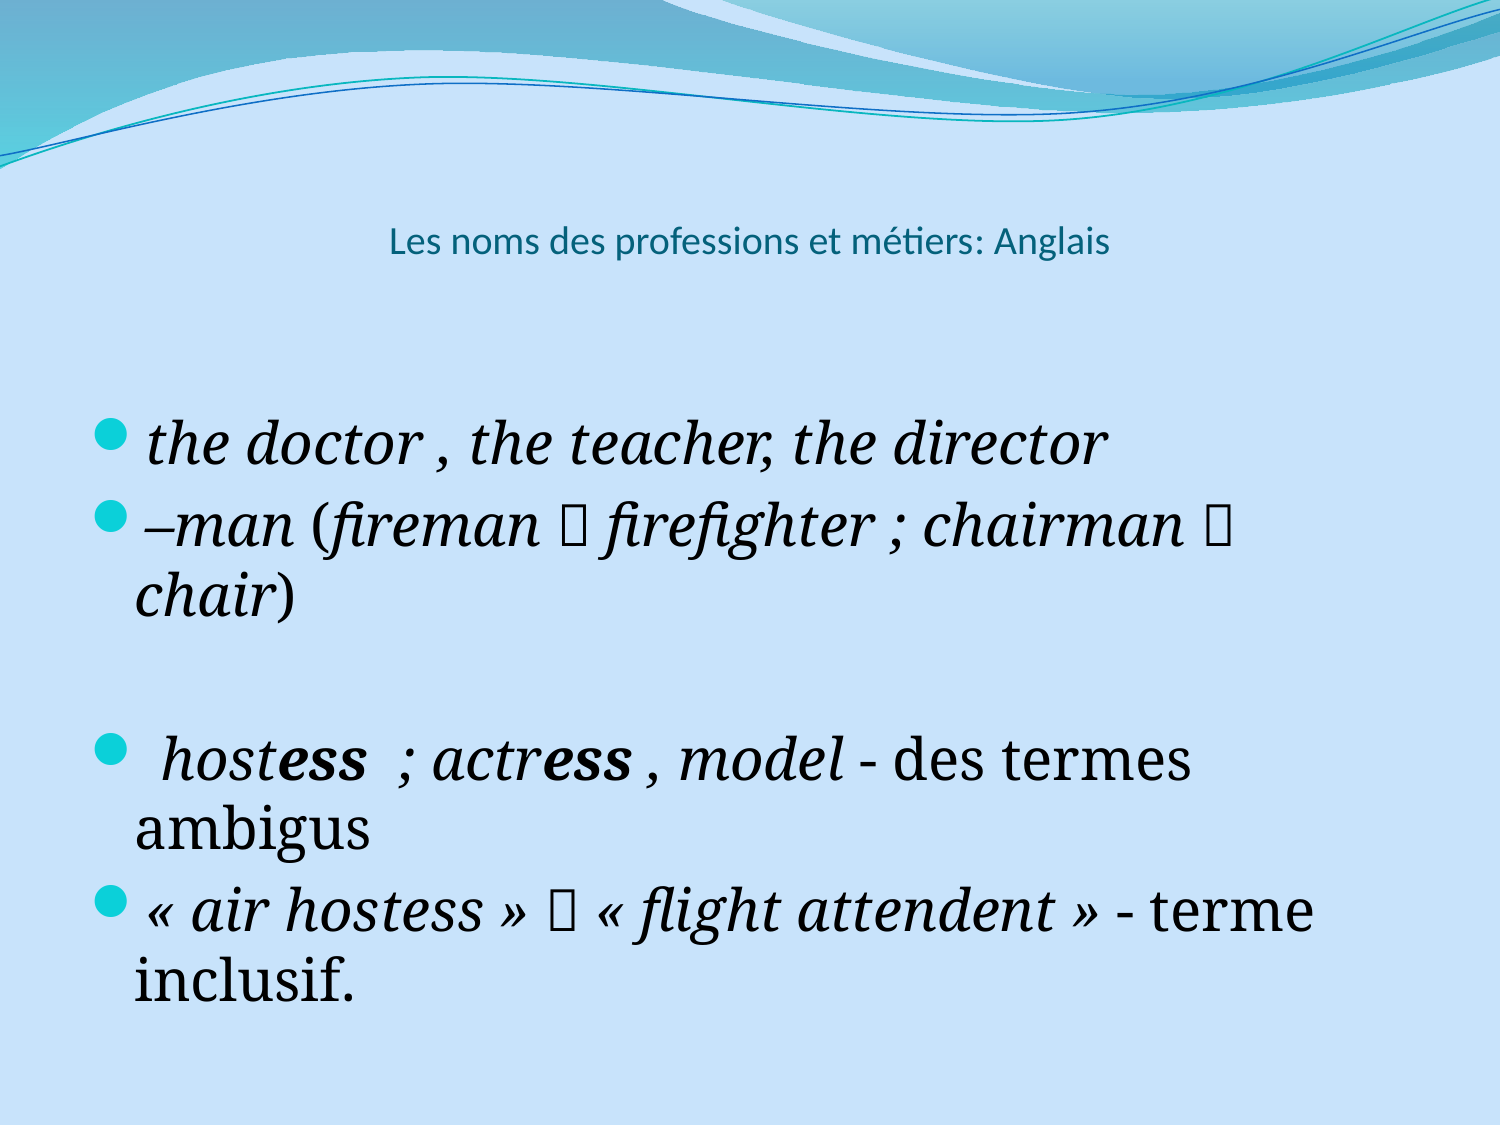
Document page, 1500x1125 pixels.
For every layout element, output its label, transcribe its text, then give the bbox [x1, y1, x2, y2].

list the doctor , the teacher, the director –man (fireman  firefighter ; chairman  chair) hostess ; actress , model - des termes ambigus « air hostess »  « flight attendent » - terme inclusif. [74, 317, 1426, 1038]
title Les noms des professions et métiers: Anglais [74, 162, 1426, 263]
